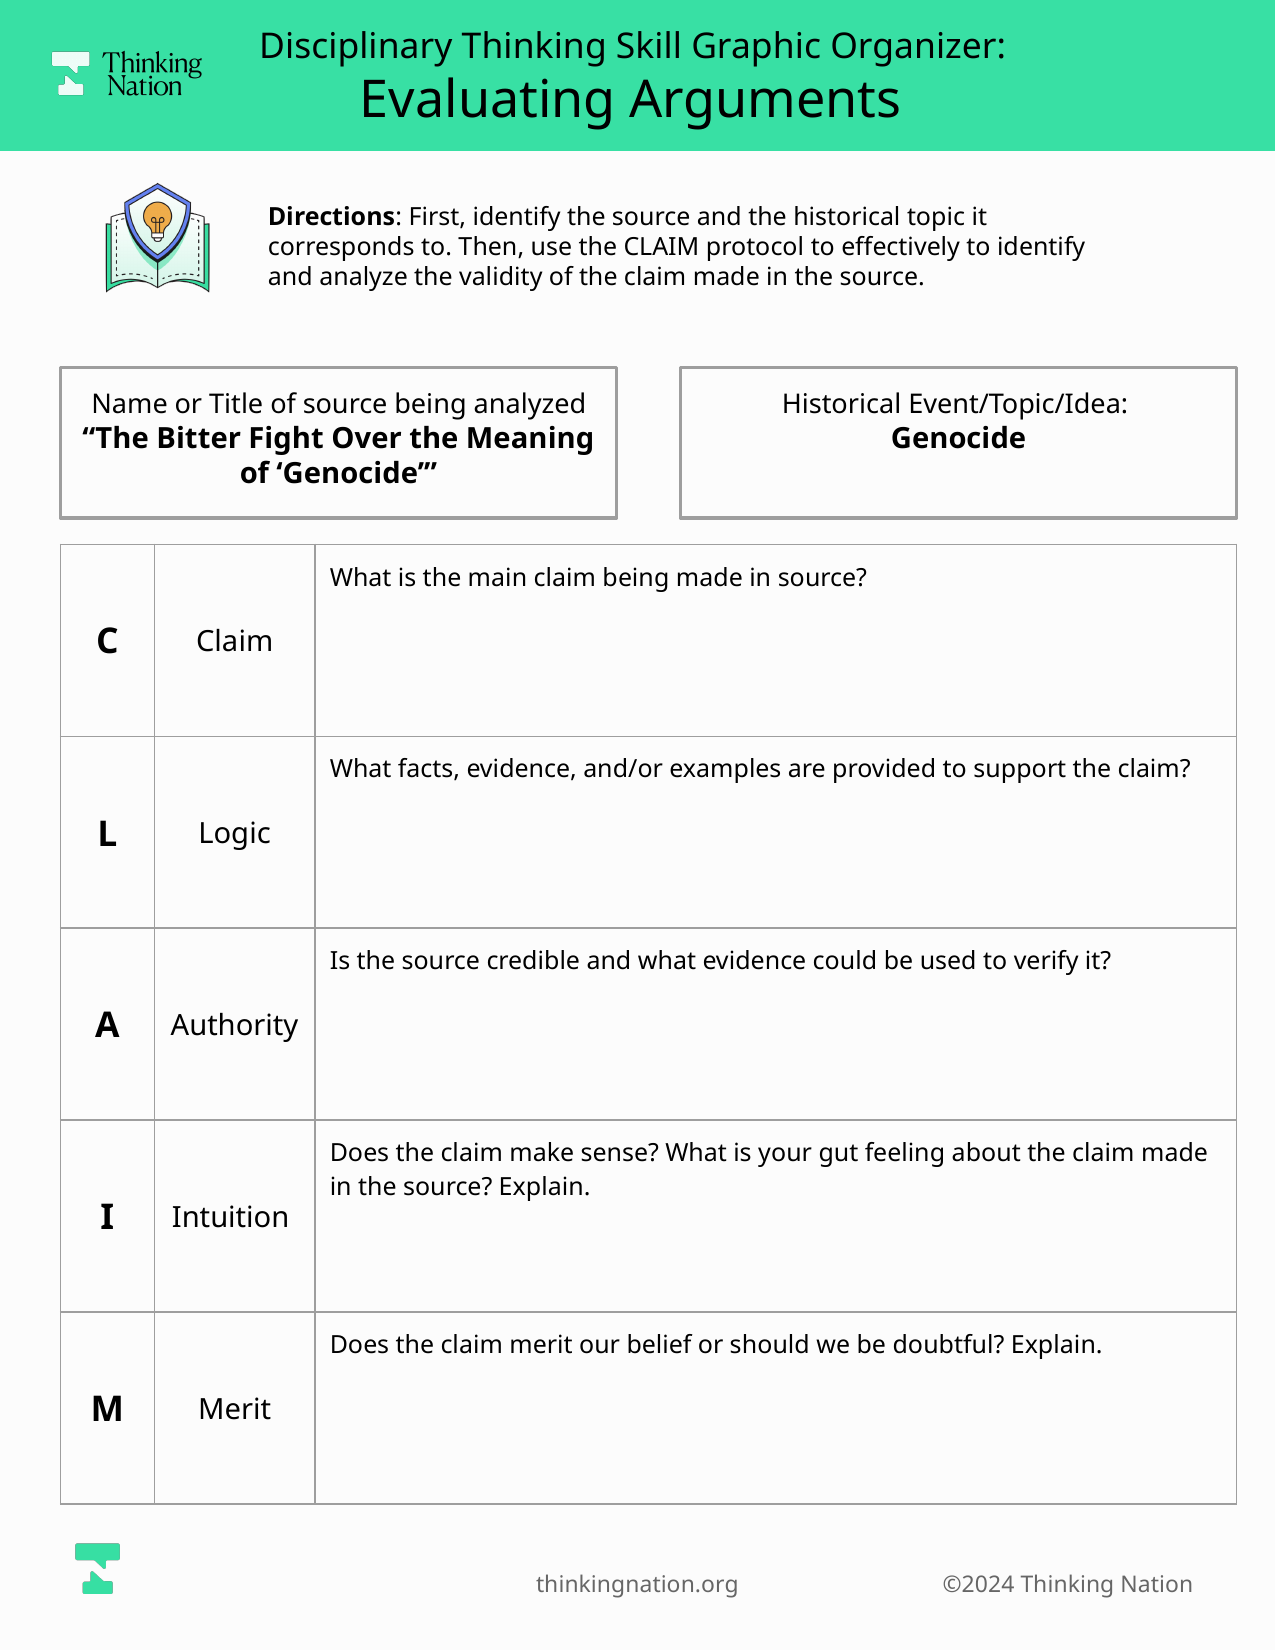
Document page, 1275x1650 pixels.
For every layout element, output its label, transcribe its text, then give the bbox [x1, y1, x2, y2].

picture [90, 170, 225, 306]
text_box thinkingnation.org [486, 1553, 789, 1605]
table_cell Merit [155, 1313, 314, 1503]
picture [35, 37, 207, 109]
table_cell Is the source credible and what evidence could be used to verify it? [316, 929, 1236, 1119]
text_box ©2024 Thinking Nation [907, 1553, 1210, 1605]
table_header C [61, 545, 154, 736]
text_box Disciplinary Thinking Skill Graphic Organizer: Evaluating Arguments [0, 0, 1275, 151]
table_cell Intuition [155, 1121, 314, 1311]
table_cell Does the claim merit our belief or should we be doubtful? Explain. [316, 1313, 1236, 1503]
table_cell Authority [155, 929, 314, 1119]
picture [62, 1533, 133, 1604]
text_box Directions: First, identify the source and the historical topic it corresponds to. Then, use the CLAIM protocol to effectively to identify and analyze the validity of the claim made in the source. [249, 189, 1129, 301]
table_cell A [61, 929, 154, 1119]
table_cell I [61, 1121, 154, 1311]
table_cell M [61, 1313, 154, 1503]
table_cell What facts, evidence, and/or examples are provided to support the claim? [316, 737, 1236, 927]
text_box Historical Event/Topic/Idea: Genocide [680, 367, 1237, 519]
table_cell Logic [155, 737, 314, 927]
table_header Claim [155, 545, 314, 736]
table_cell L [61, 737, 154, 927]
table_header What is the main claim being made in source? [316, 545, 1236, 736]
table_cell Does the claim make sense? What is your gut feeling about the claim made in the source? Explain. [316, 1121, 1236, 1311]
text_box Name or Title of source being analyzed “The Bitter Fight Over the Meaning of ‘Genocide’” [60, 367, 617, 519]
